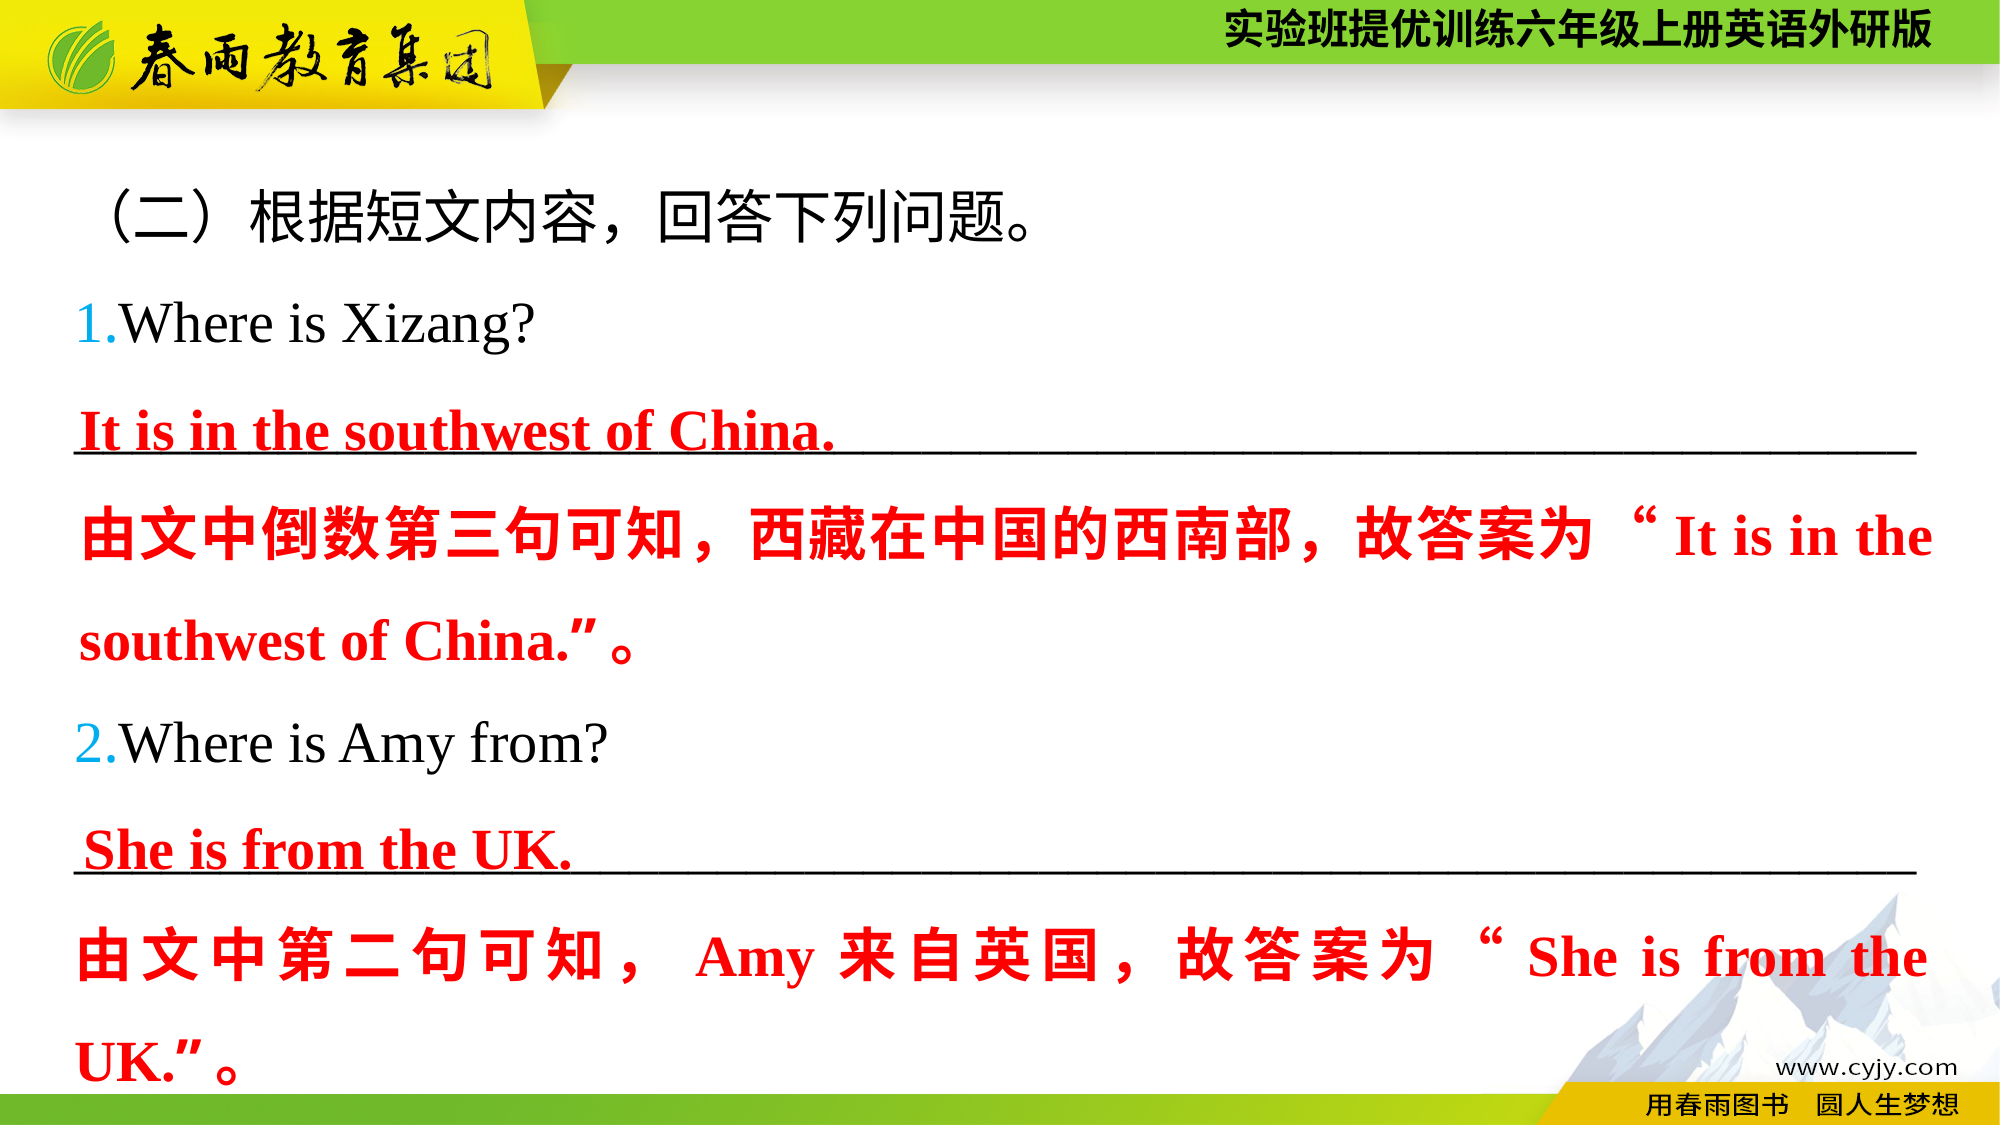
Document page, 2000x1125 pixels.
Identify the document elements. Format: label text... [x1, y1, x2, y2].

text_box 由文中第二句可知，Amy来自英国，故答案为“She is from the UK.”。 [59, 875, 1944, 1101]
text_box She is from the UK. [69, 768, 658, 875]
list （二）根据短文内容，回答下列问题。 1.Where is Xizang? _______________________________________________________________ 2.Where is Amy from? _______________________________________________________________ [59, 137, 1944, 875]
text_box 由文中倒数第三句可知，西藏在中国的西南部，故答案为“It is in the southwest of China.”。 [64, 454, 1949, 680]
text_box It is in the southwest of China. [64, 349, 1065, 454]
picture [0, 0, 2000, 1125]
